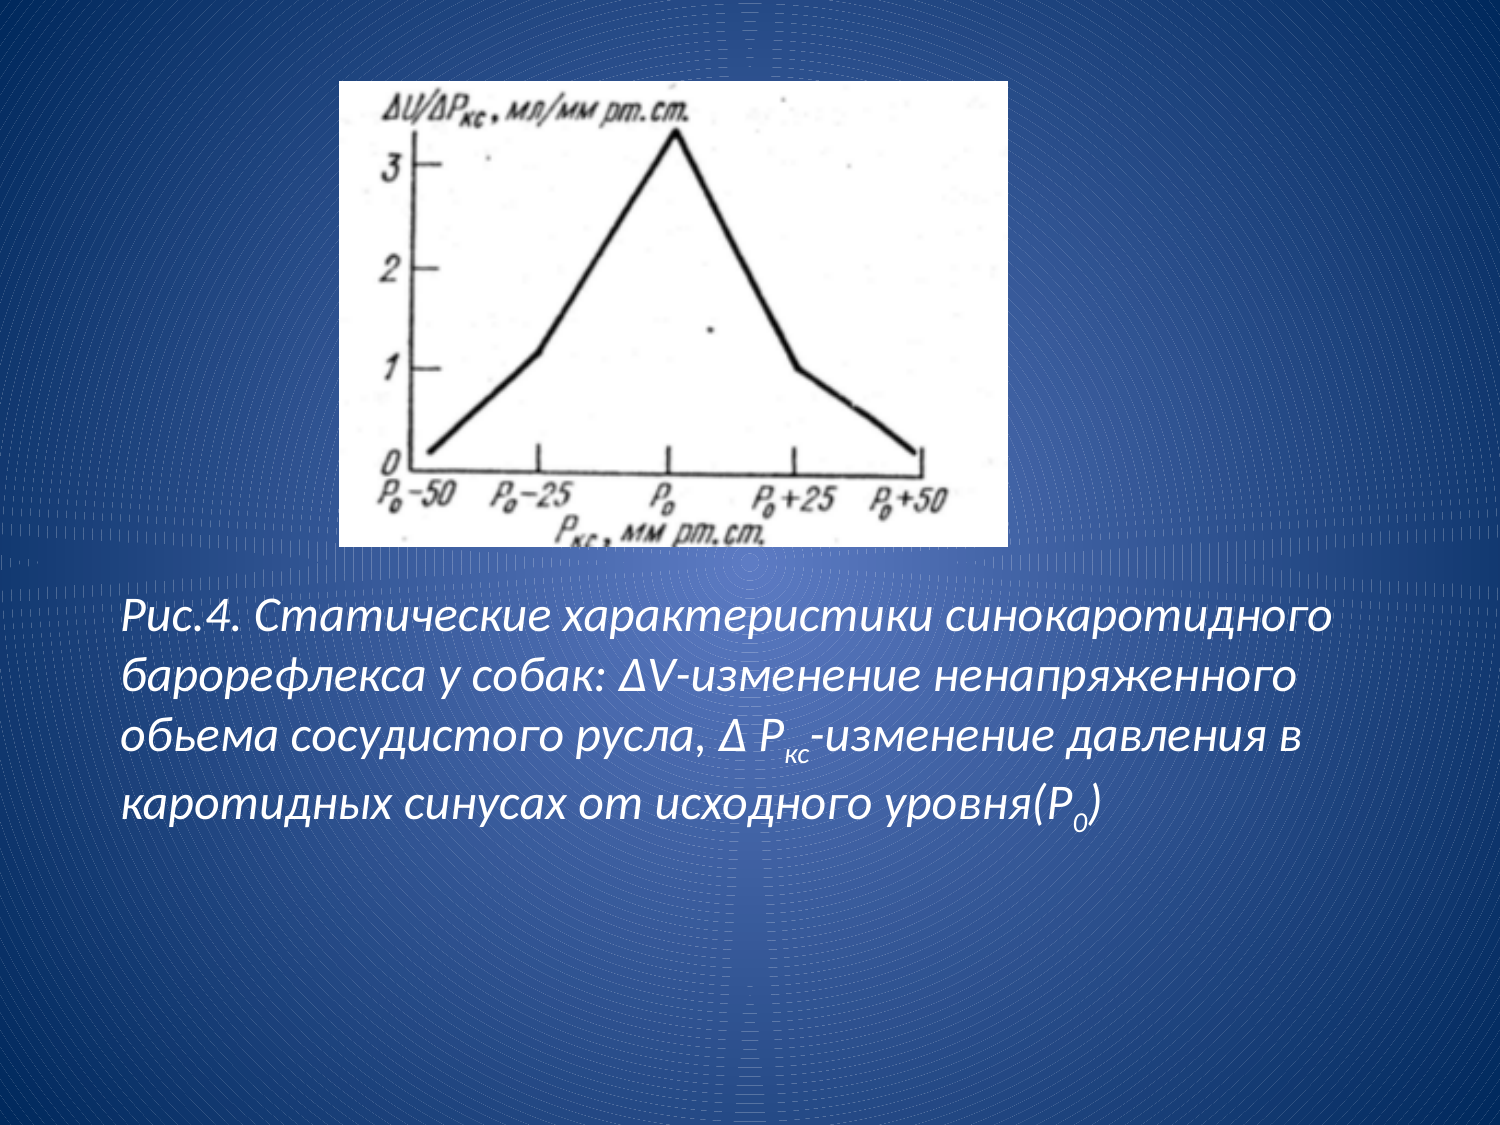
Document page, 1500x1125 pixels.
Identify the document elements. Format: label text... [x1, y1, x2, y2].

text_box Рис.4. Статические характеристики синокаротидного барорефлекса у собак: ΔV-изменение ненапряженного обьема сосудистого русла, Δ Ркс-изменение давления в каротидных синусах от исходного уровня(Р0) [105, 574, 1383, 846]
picture [339, 81, 1009, 548]
